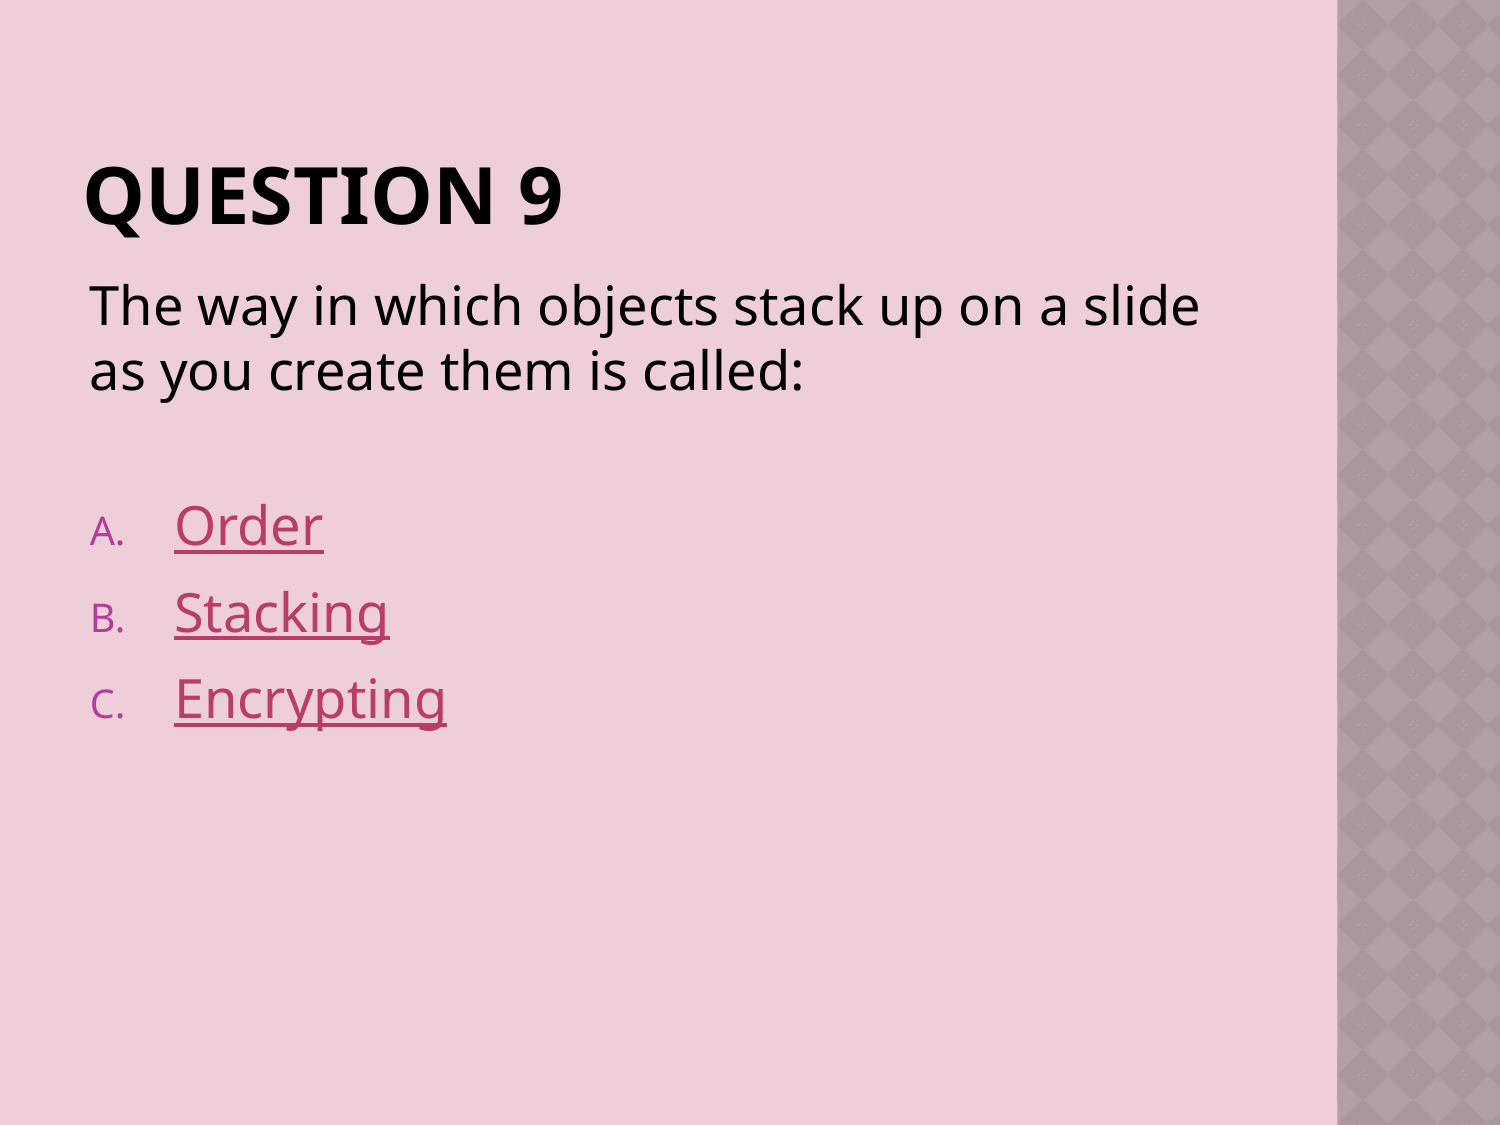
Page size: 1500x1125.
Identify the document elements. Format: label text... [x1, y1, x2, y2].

list The way in which objects stack up on a slide as you create them is called: Order Stacking Encrypting [75, 264, 1263, 1059]
title Question 9 [75, 52, 1263, 240]
